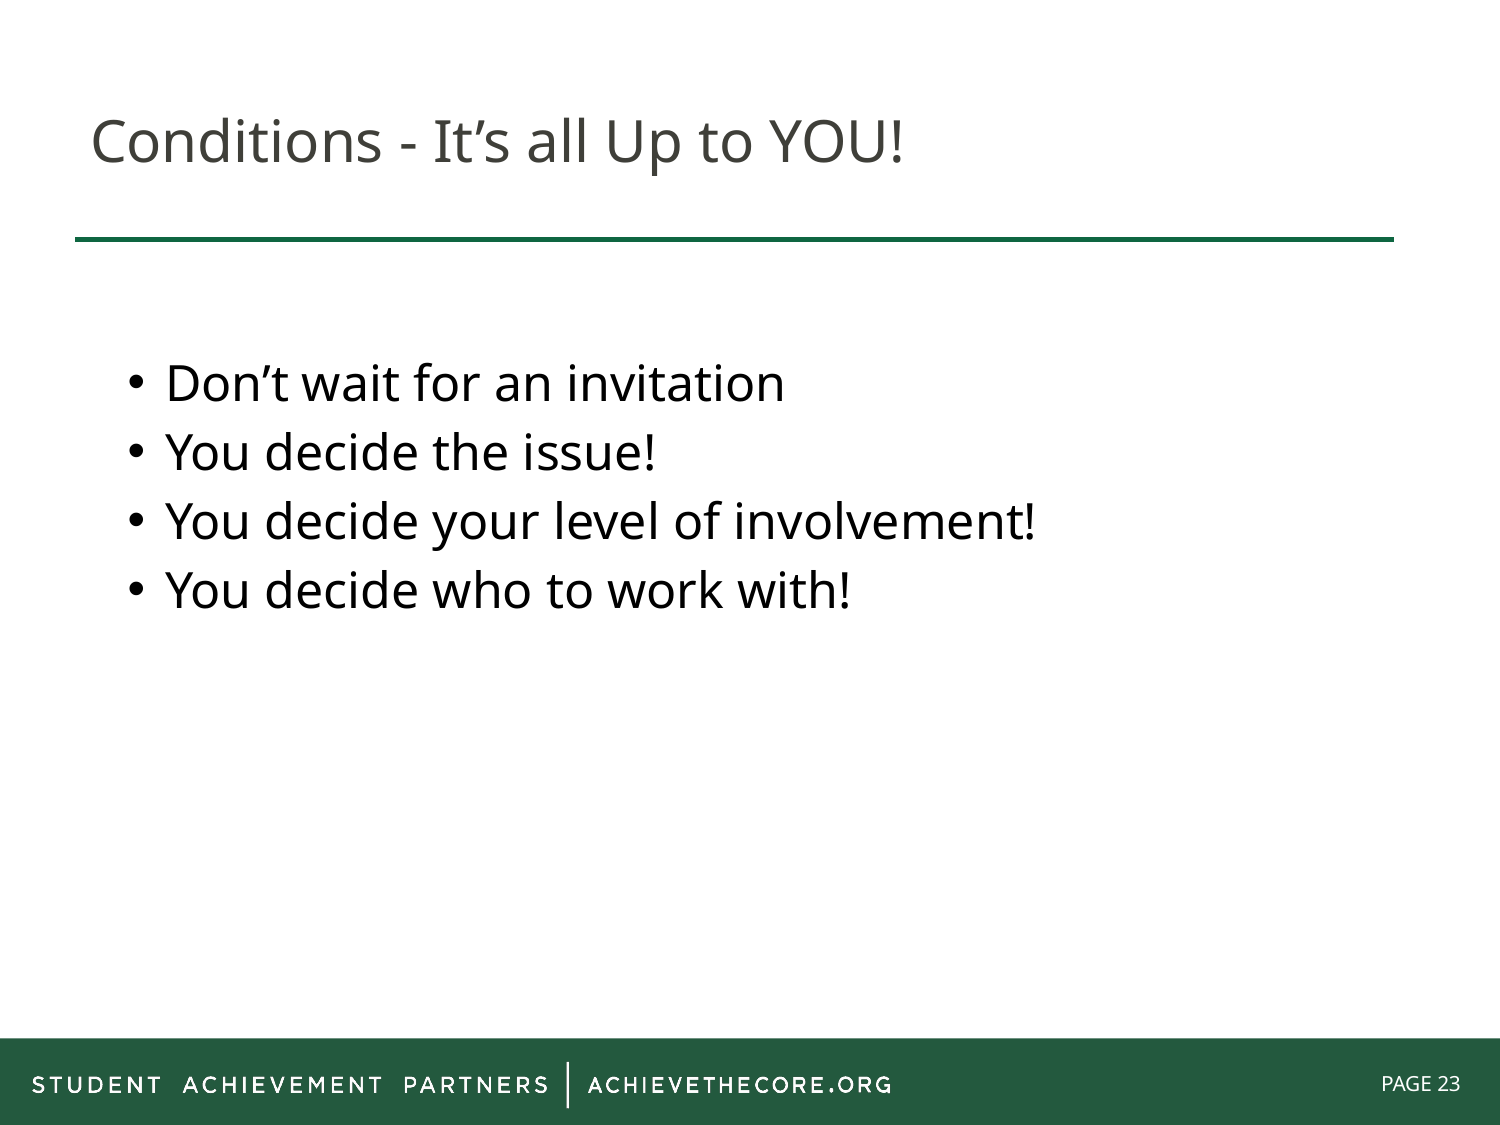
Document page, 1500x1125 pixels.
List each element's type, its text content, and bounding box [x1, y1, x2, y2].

title Conditions - It’s all Up to YOU! [75, 45, 1425, 233]
list Don’t wait for an invitation You decide the issue! You decide your level of involvement! You decide who to work with! [75, 275, 1425, 1018]
picture [12, 1055, 911, 1112]
